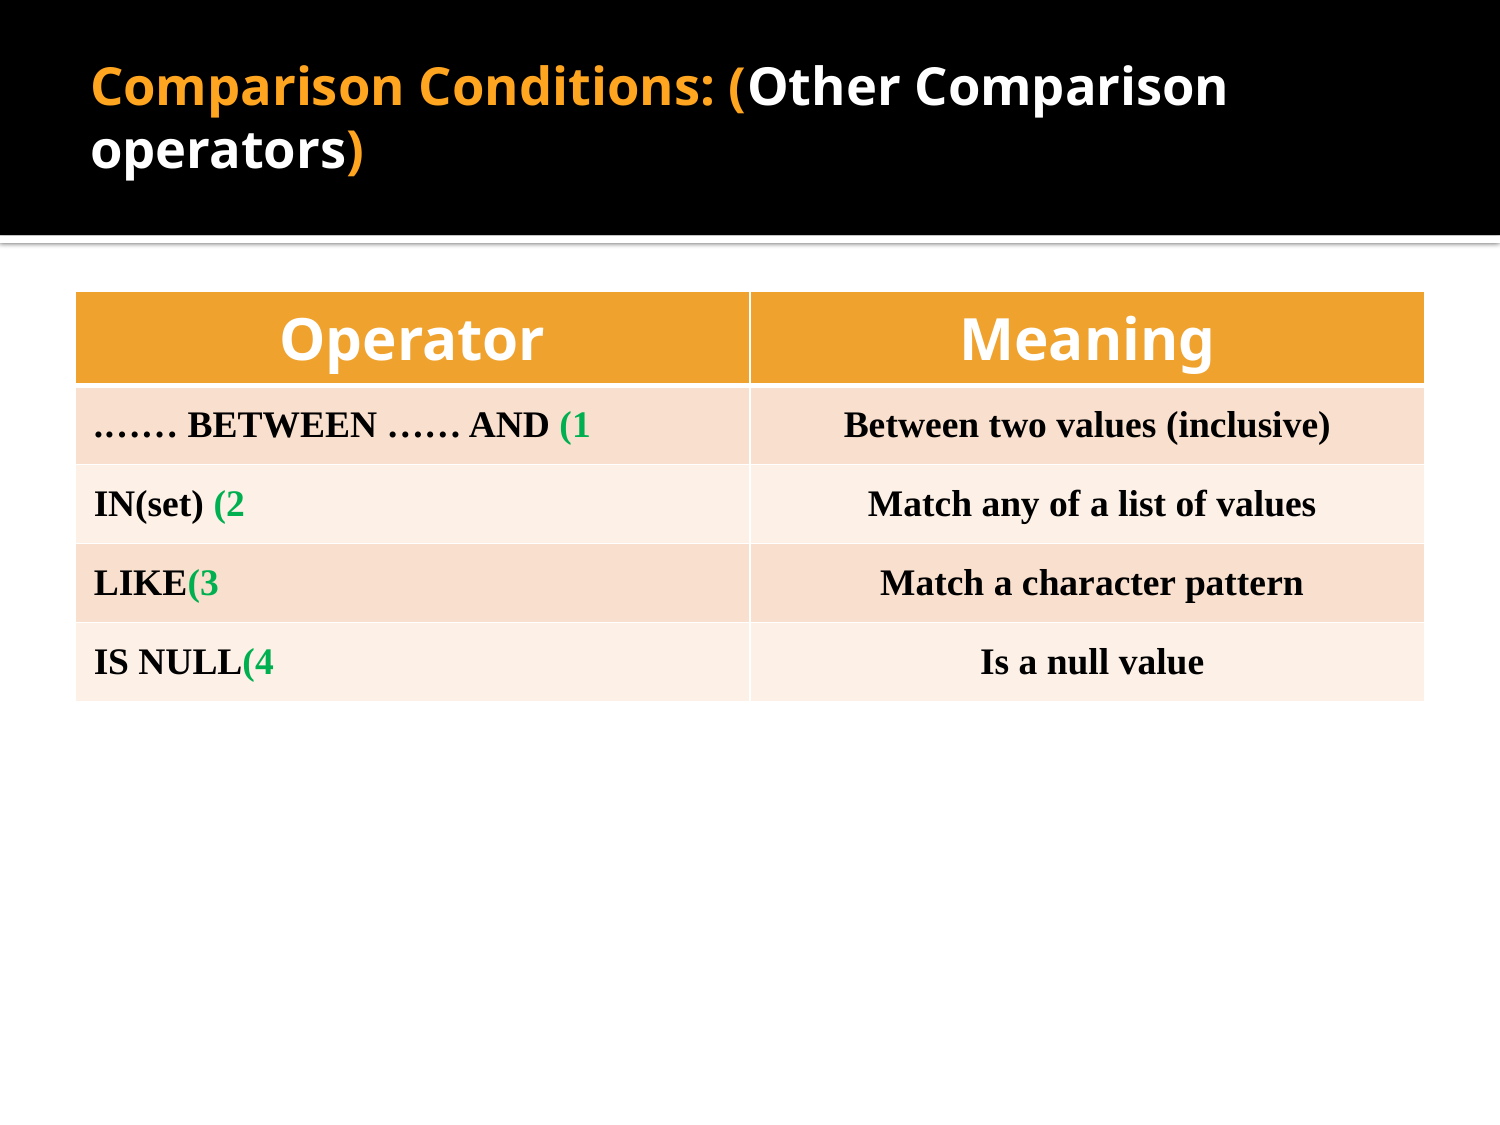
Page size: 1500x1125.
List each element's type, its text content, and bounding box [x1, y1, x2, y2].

table_cell Match a character pattern [751, 544, 1424, 622]
table_header Meaning [751, 292, 1424, 383]
table_header Operator [76, 292, 749, 383]
table_cell Is a null value [751, 623, 1424, 701]
table_cell 1) BETWEEN …… AND ……. [76, 388, 749, 464]
title Comparison Conditions: (Other Comparison operators) [75, 44, 1425, 250]
table_cell Match any of a list of values [751, 465, 1424, 543]
table_cell 4)IS NULL [76, 623, 749, 701]
table_cell Between two values (inclusive) [751, 388, 1424, 464]
table_cell 3)LIKE [76, 544, 749, 622]
table_cell 2) IN(set) [76, 465, 749, 543]
